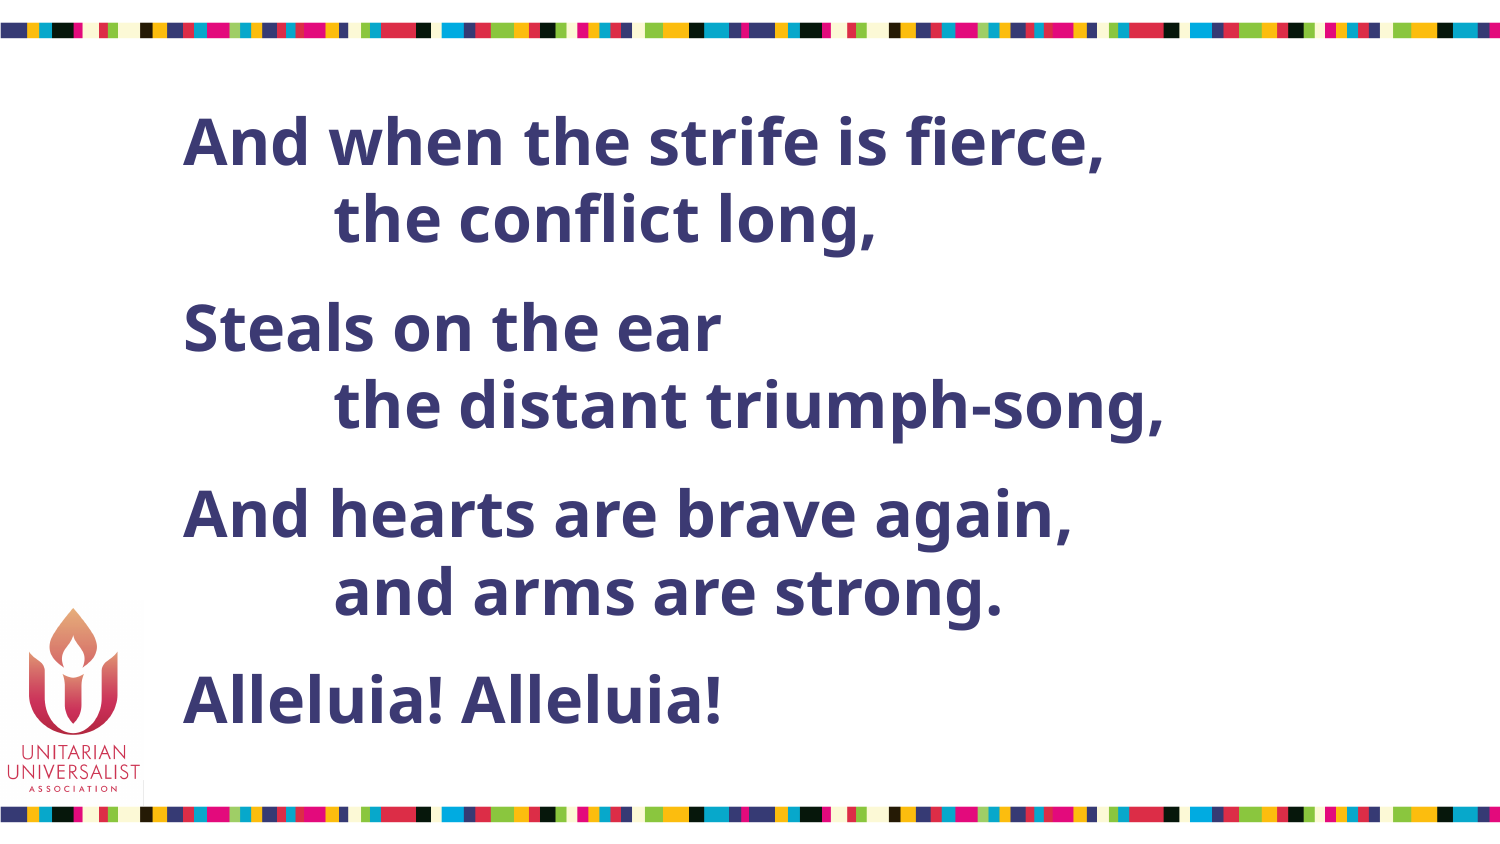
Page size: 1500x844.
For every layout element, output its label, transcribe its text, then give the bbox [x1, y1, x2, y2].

text_box And when the strife is fierce, the conflict long, Steals on the ear the distant triumph-song, And hearts are brave again, and arms are strong. Alleluia! Alleluia! [168, 85, 1421, 752]
picture [0, 22, 1500, 40]
picture [0, 600, 1500, 824]
